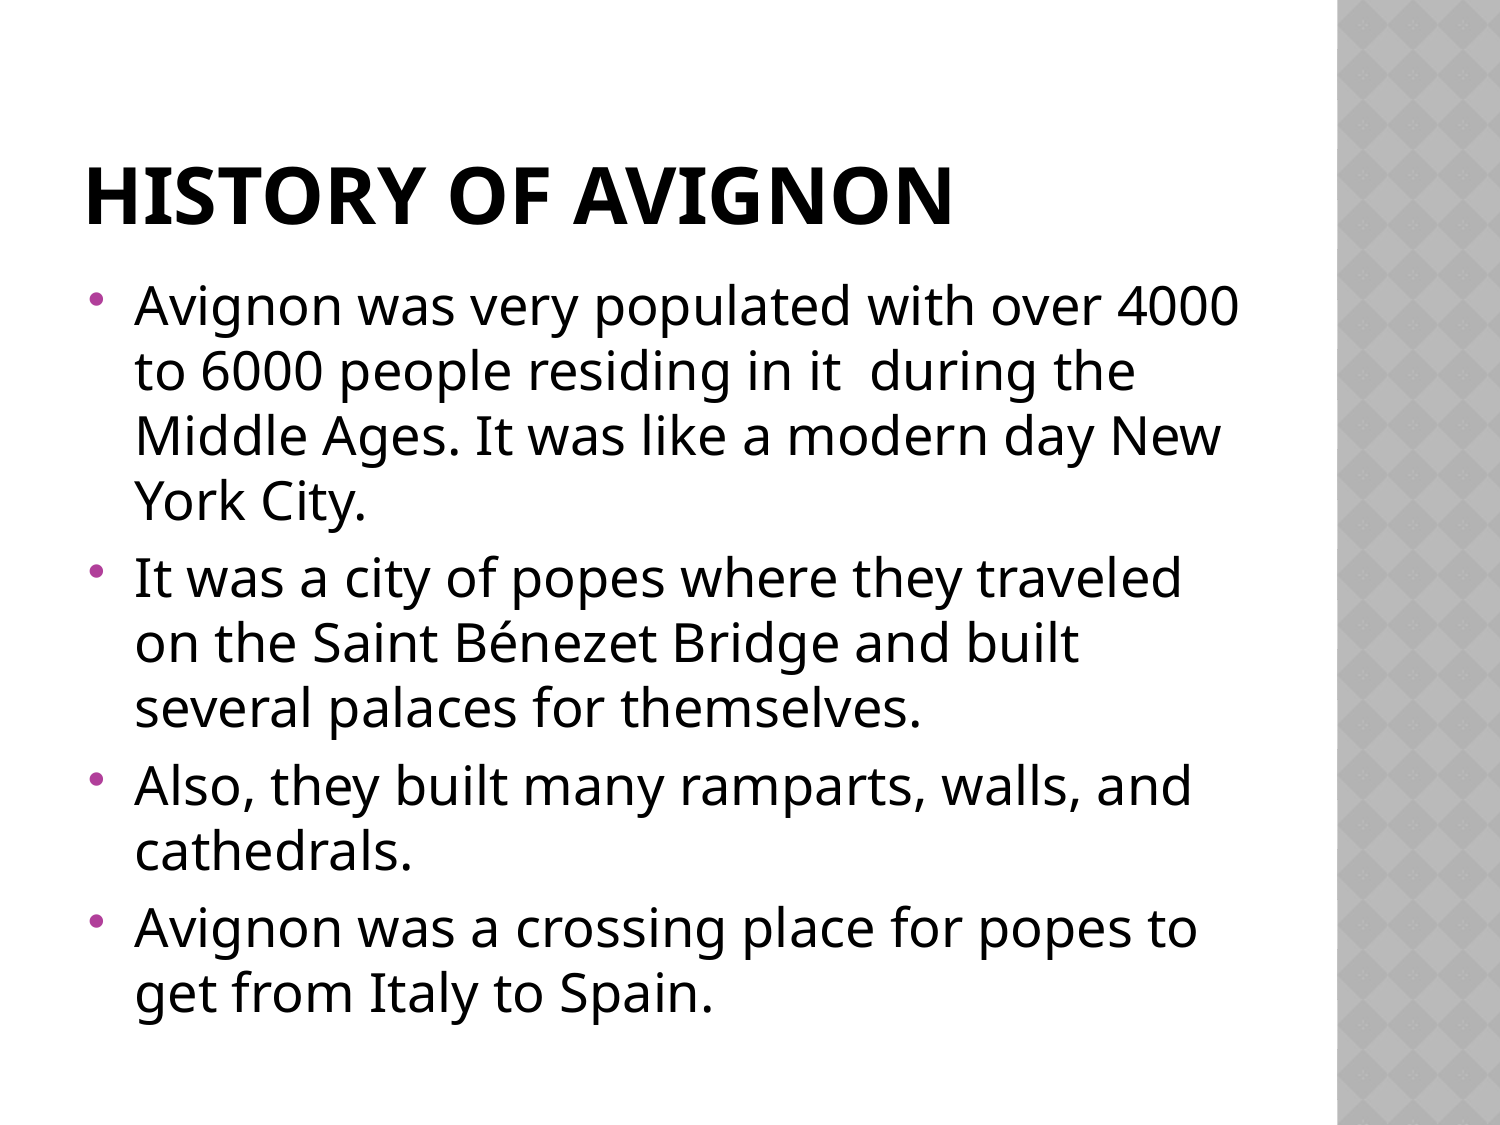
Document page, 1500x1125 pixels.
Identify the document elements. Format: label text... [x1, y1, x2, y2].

list Avignon was very populated with over 4000 to 6000 people residing in it during the Middle Ages. It was like a modern day New York City. It was a city of popes where they traveled on the Saint Bénezet Bridge and built several palaces for themselves. Also, they built many ramparts, walls, and cathedrals. Avignon was a crossing place for popes to get from Italy to Spain. [75, 264, 1263, 1059]
title History of Avignon [75, 52, 1263, 240]
